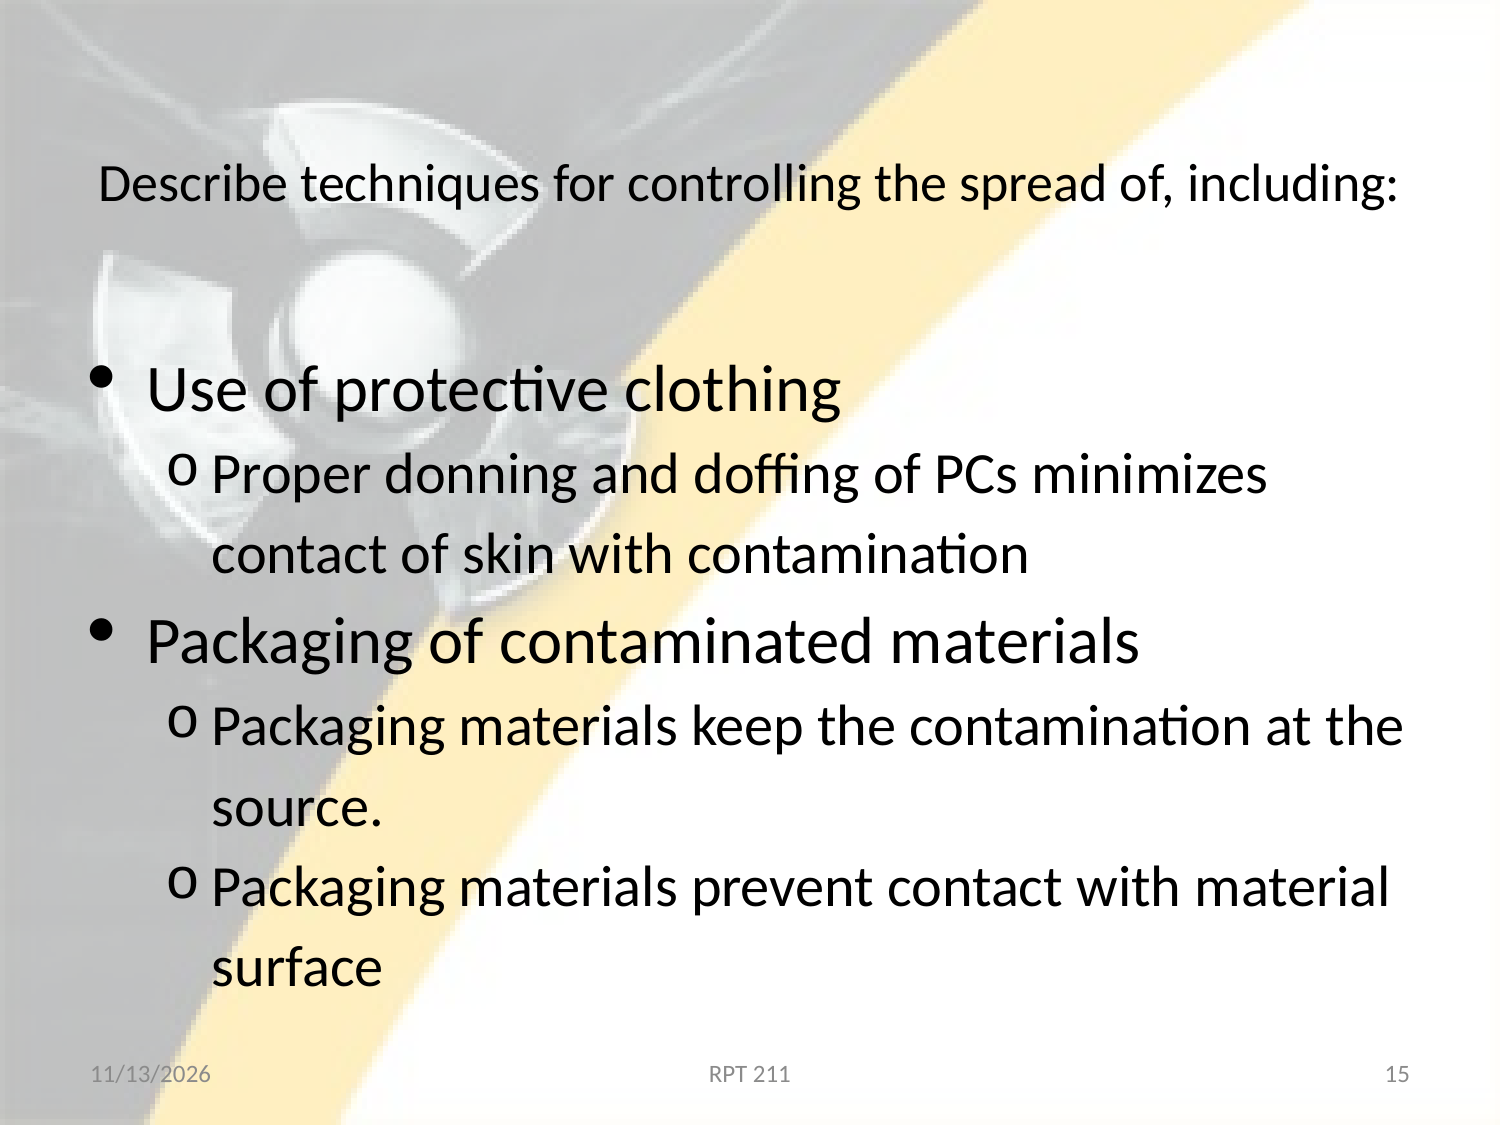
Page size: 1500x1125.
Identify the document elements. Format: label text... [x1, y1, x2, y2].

slide_number 15 [1074, 1042, 1425, 1103]
footer RPT 211 [512, 1042, 988, 1103]
list Use of protective clothing Proper donning and doffing of PCs minimizes contact of skin with contamination Packaging of contaminated materials Packaging materials keep the contamination at the source. Packaging materials prevent contact with material surface [75, 324, 1425, 1125]
title Describe techniques for controlling the spread of, including: [75, 112, 1425, 313]
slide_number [75, 1042, 425, 1103]
